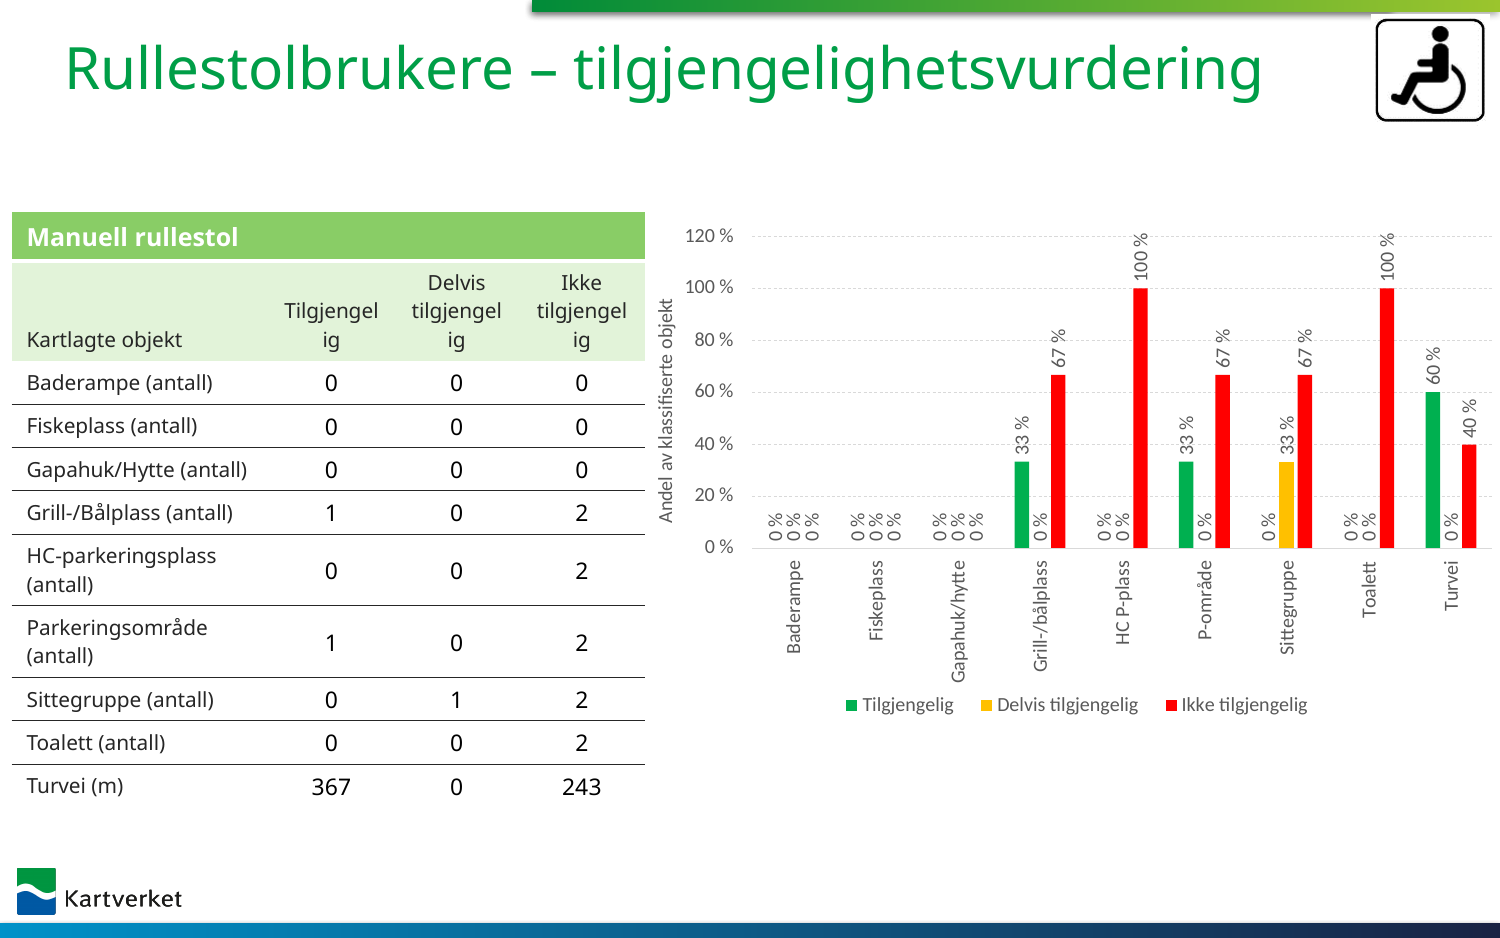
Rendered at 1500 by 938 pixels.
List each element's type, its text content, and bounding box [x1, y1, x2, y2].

table_cell 1 [269, 606, 394, 677]
table_cell Parkeringsområde (antall) [12, 606, 269, 677]
table_cell 0 [519, 405, 638, 447]
table_cell 0 [394, 491, 519, 534]
table_cell 0 [269, 361, 394, 404]
table_cell Gapahuk/Hytte (antall) [12, 448, 269, 490]
table_cell 0 [269, 535, 394, 605]
picture [643, 218, 1500, 728]
text_box Rullestolbrukere – tilgjengelighetsvurdering [49, 12, 1372, 109]
table_cell 0 [519, 361, 638, 404]
table_cell HC-parkeringsplass (antall) [12, 535, 269, 605]
table_cell 0 [394, 606, 519, 677]
table_cell 0 [394, 448, 519, 490]
table_cell 0 [269, 721, 394, 764]
table_cell Tilgjengelig [269, 263, 394, 361]
table_cell 1 [269, 491, 394, 534]
table_cell Baderampe (antall) [12, 361, 269, 404]
table_cell 0 [269, 405, 394, 447]
table_cell 2 [519, 535, 638, 605]
table_cell 2 [519, 606, 638, 677]
table_cell 2 [519, 721, 645, 764]
table_cell Toalett (antall) [12, 721, 269, 764]
table_cell 0 [394, 361, 519, 404]
table_cell 1 [394, 678, 519, 720]
table_cell Kartlagte objekt [12, 263, 269, 361]
table_cell 0 [269, 448, 394, 490]
table_cell Ikke tilgjengelig [519, 263, 638, 361]
picture [1371, 13, 1491, 127]
table_cell 0 [269, 678, 394, 720]
table_cell Grill-/Bålplass (antall) [12, 491, 269, 534]
table_cell Fiskeplass (antall) [12, 405, 269, 447]
table_cell 0 [394, 535, 519, 605]
table_cell Sittegruppe (antall) [12, 678, 269, 720]
table_cell 2 [519, 678, 638, 720]
table_cell 2 [519, 491, 638, 534]
table_cell 367 [269, 765, 394, 807]
table_cell Delvis tilgjengelig [394, 263, 519, 361]
table_cell 0 [394, 721, 519, 764]
table_cell 0 [394, 405, 519, 447]
table_header Manuell rullestol [12, 212, 645, 259]
table_cell 0 [394, 765, 519, 807]
table_cell 0 [519, 448, 638, 490]
table_cell 243 [519, 765, 645, 807]
table_cell Turvei (m) [12, 765, 269, 807]
